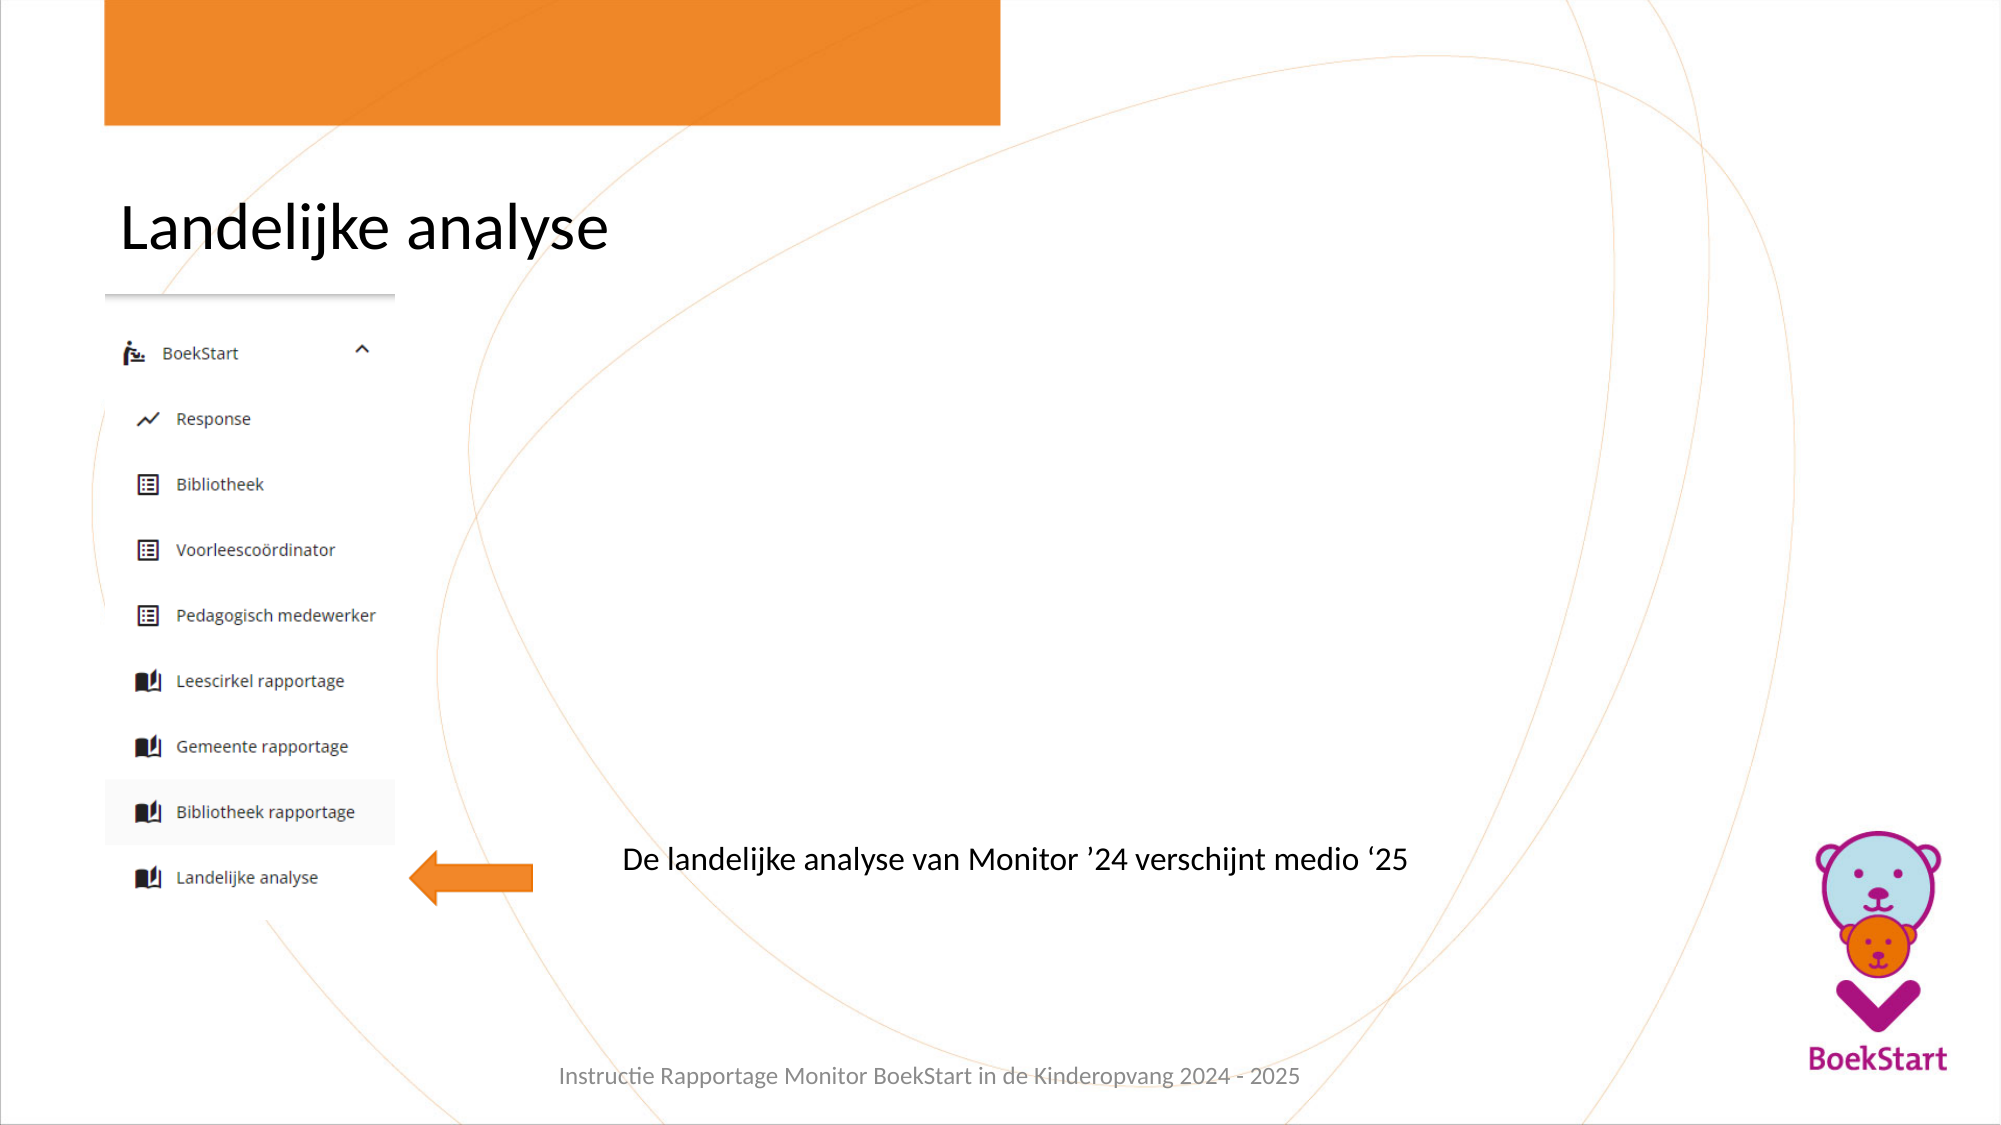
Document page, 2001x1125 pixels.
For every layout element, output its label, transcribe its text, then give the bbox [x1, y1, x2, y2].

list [105, 294, 395, 920]
picture [0, 0, 2001, 1125]
text_box De landelijke analyse van Monitor ’24 verschijnt medio ‘25 [607, 829, 1754, 925]
footer Instructie Rapportage Monitor BoekStart in de Kinderopvang 2024 - 2025 [486, 1044, 1386, 1105]
title Landelijke analyse [105, 158, 1863, 297]
